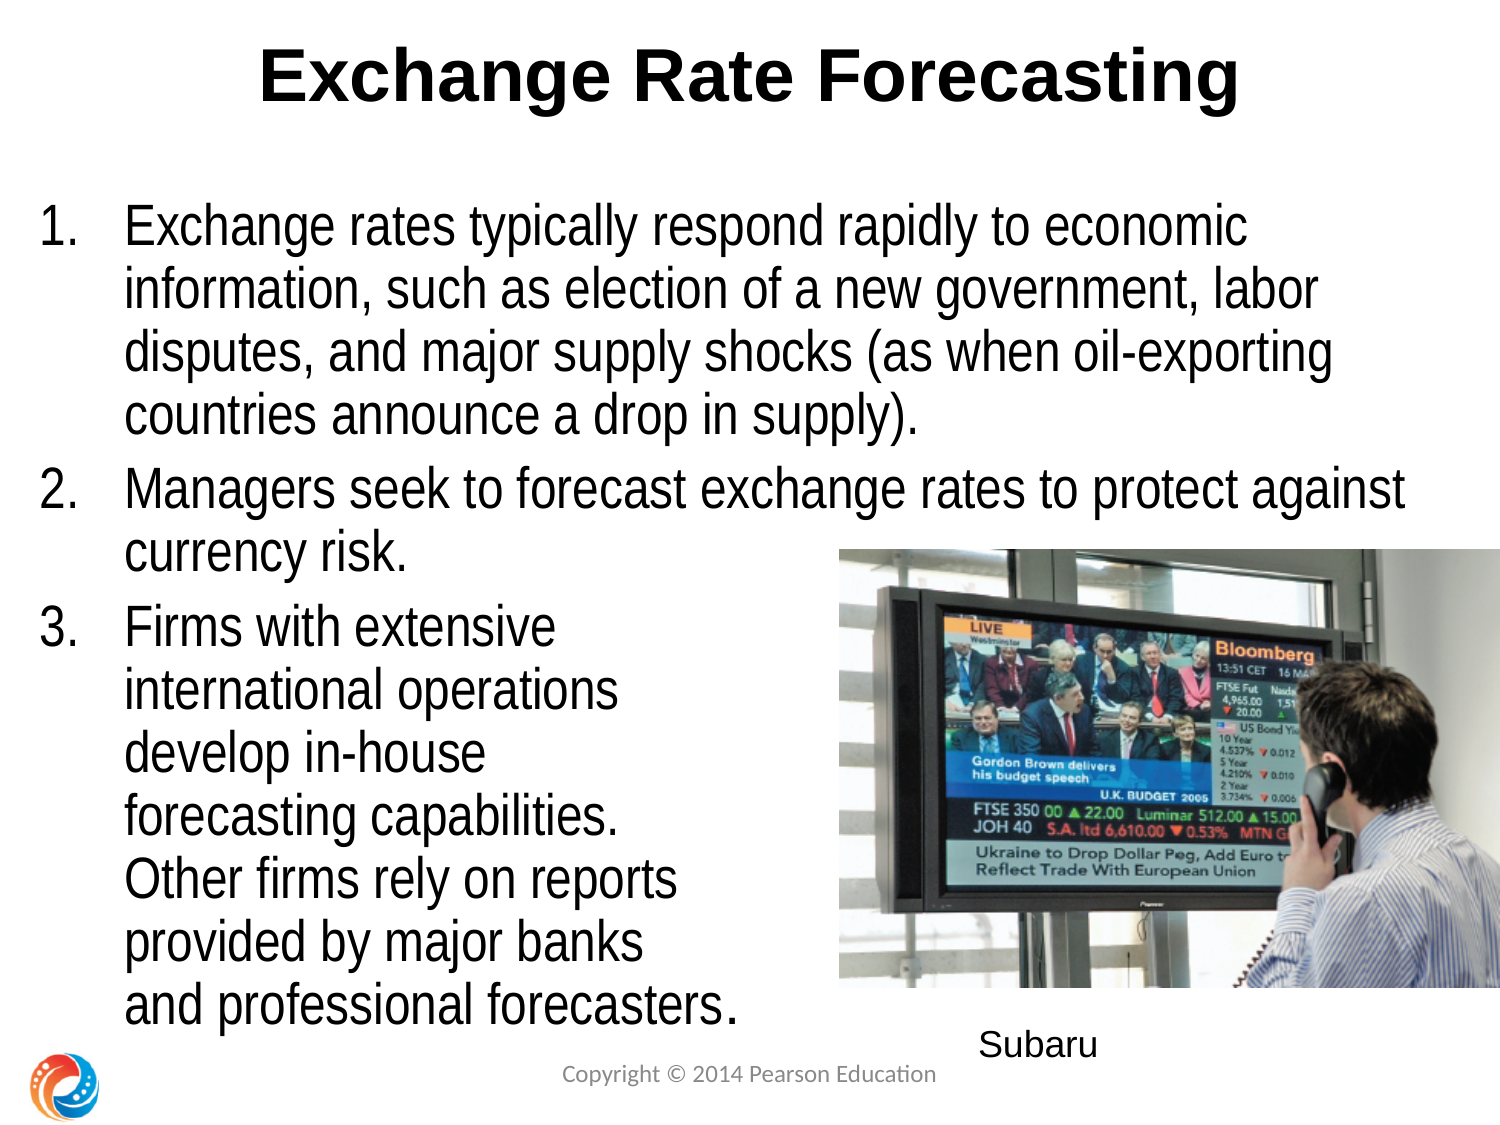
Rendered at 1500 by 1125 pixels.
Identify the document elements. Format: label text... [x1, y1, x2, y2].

subtitle Exchange rates typically respond rapidly to economic information, such as election of a new government, labor disputes, and major supply shocks (as when oil-exporting countries announce a drop in supply). Managers seek to forecast exchange rates to protect against currency risk. Firms with extensive international operations develop in-house forecasting capabilities. Other firms rely on reports provided by major banks and professional forecasters. [24, 187, 1476, 1088]
picture [838, 549, 1500, 988]
title Exchange Rate Forecasting [112, 2, 1388, 141]
footer Copyright © 2014 Pearson Education [512, 1042, 988, 1103]
picture [23, 1046, 105, 1125]
text_box Subaru [963, 1012, 1114, 1073]
